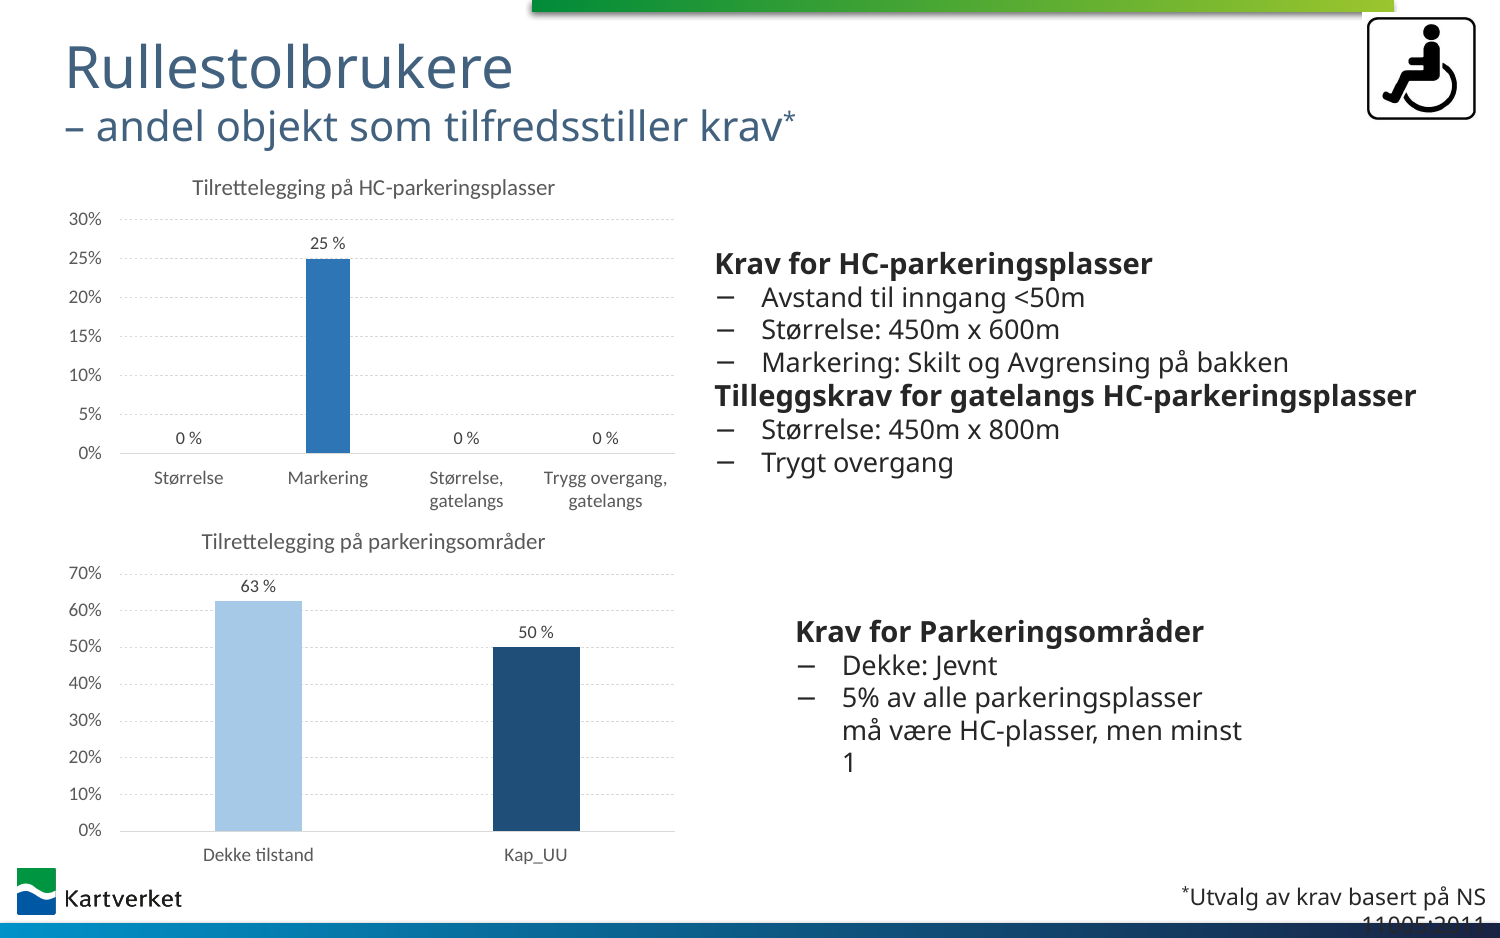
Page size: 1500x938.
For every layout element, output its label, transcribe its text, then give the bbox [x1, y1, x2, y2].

text_box Krav for HC-parkeringsplasser Avstand til inngang <50m Størrelse: 450m x 600m Markering: Skilt og Avgrensing på bakken Tilleggskrav for gatelangs HC-parkeringsplasser Størrelse: 450m x 800m Trygt overgang [699, 237, 1433, 485]
text_box Rullestolbrukere – andel objekt som tilfredsstiller krav* [49, 25, 1431, 158]
picture [62, 520, 686, 874]
picture [62, 166, 686, 519]
text_box *Utvalg av krav basert på NS 11005:2011 [1068, 873, 1500, 938]
text_box Krav for Parkeringsområder Dekke: Jevnt 5% av alle parkeringsplasser må være HC-plasser, men minst 1 [780, 605, 1261, 786]
picture [1362, 12, 1481, 126]
